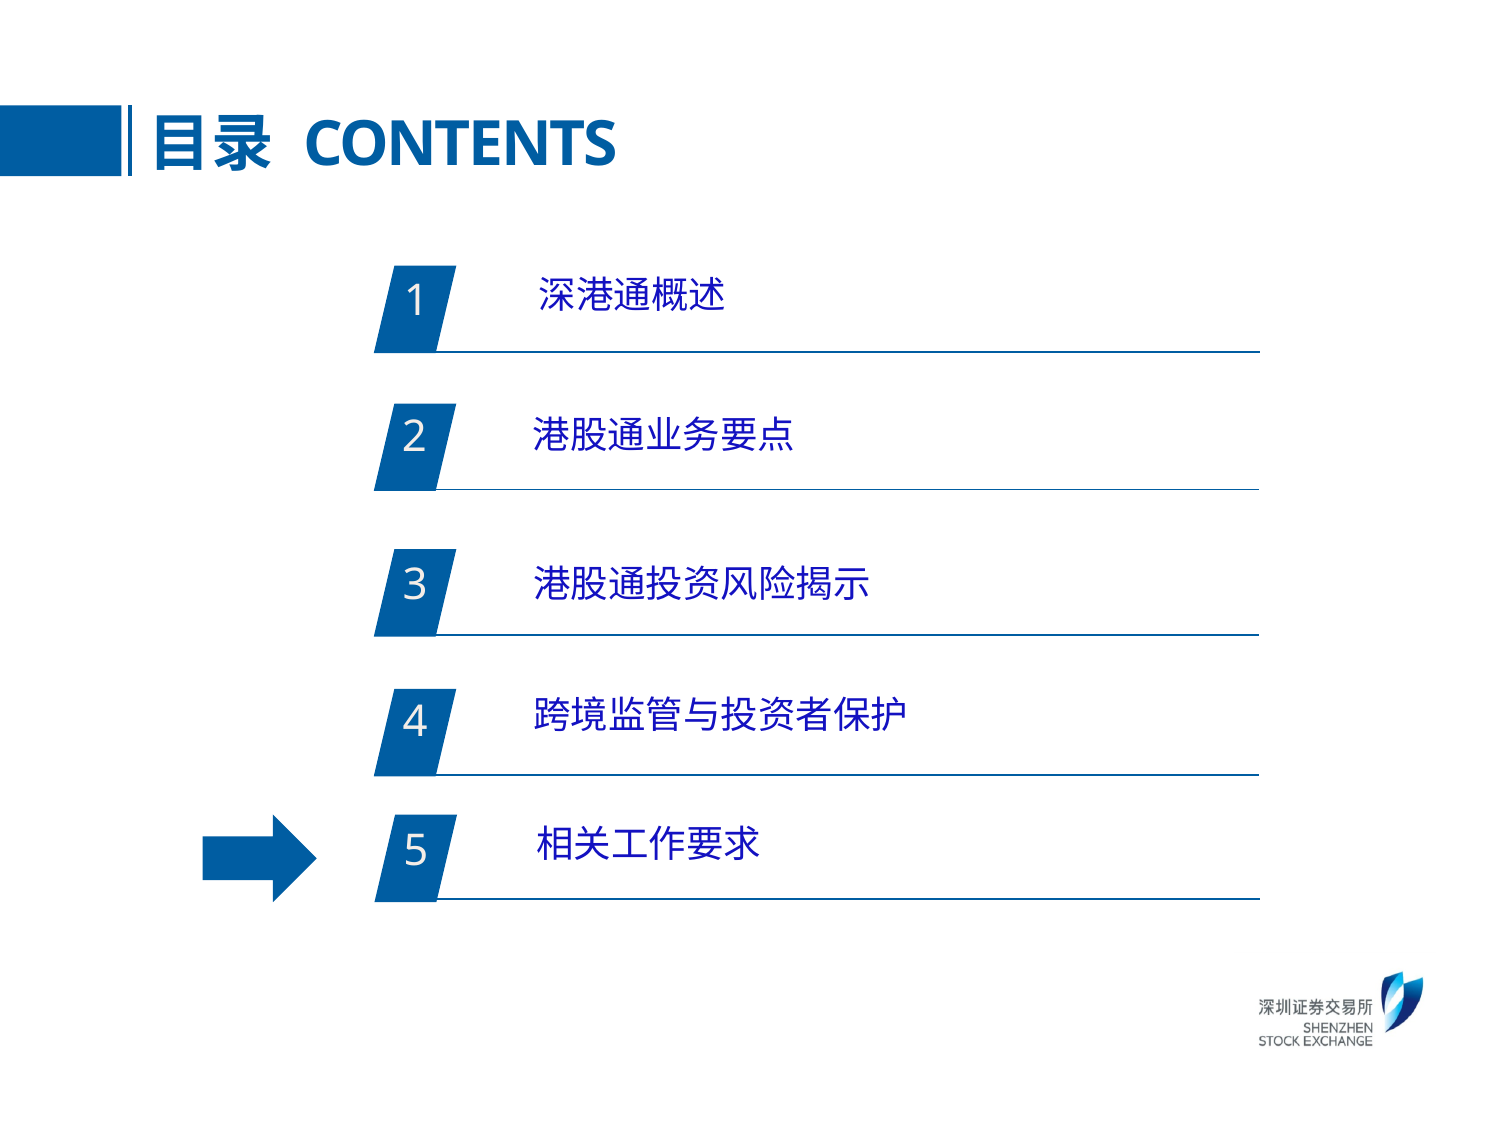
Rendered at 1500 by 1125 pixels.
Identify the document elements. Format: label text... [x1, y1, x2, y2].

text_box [0, 105, 131, 177]
text_box 目录 CONTENTS [137, 97, 680, 184]
picture [1234, 952, 1436, 1065]
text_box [202, 263, 1260, 903]
